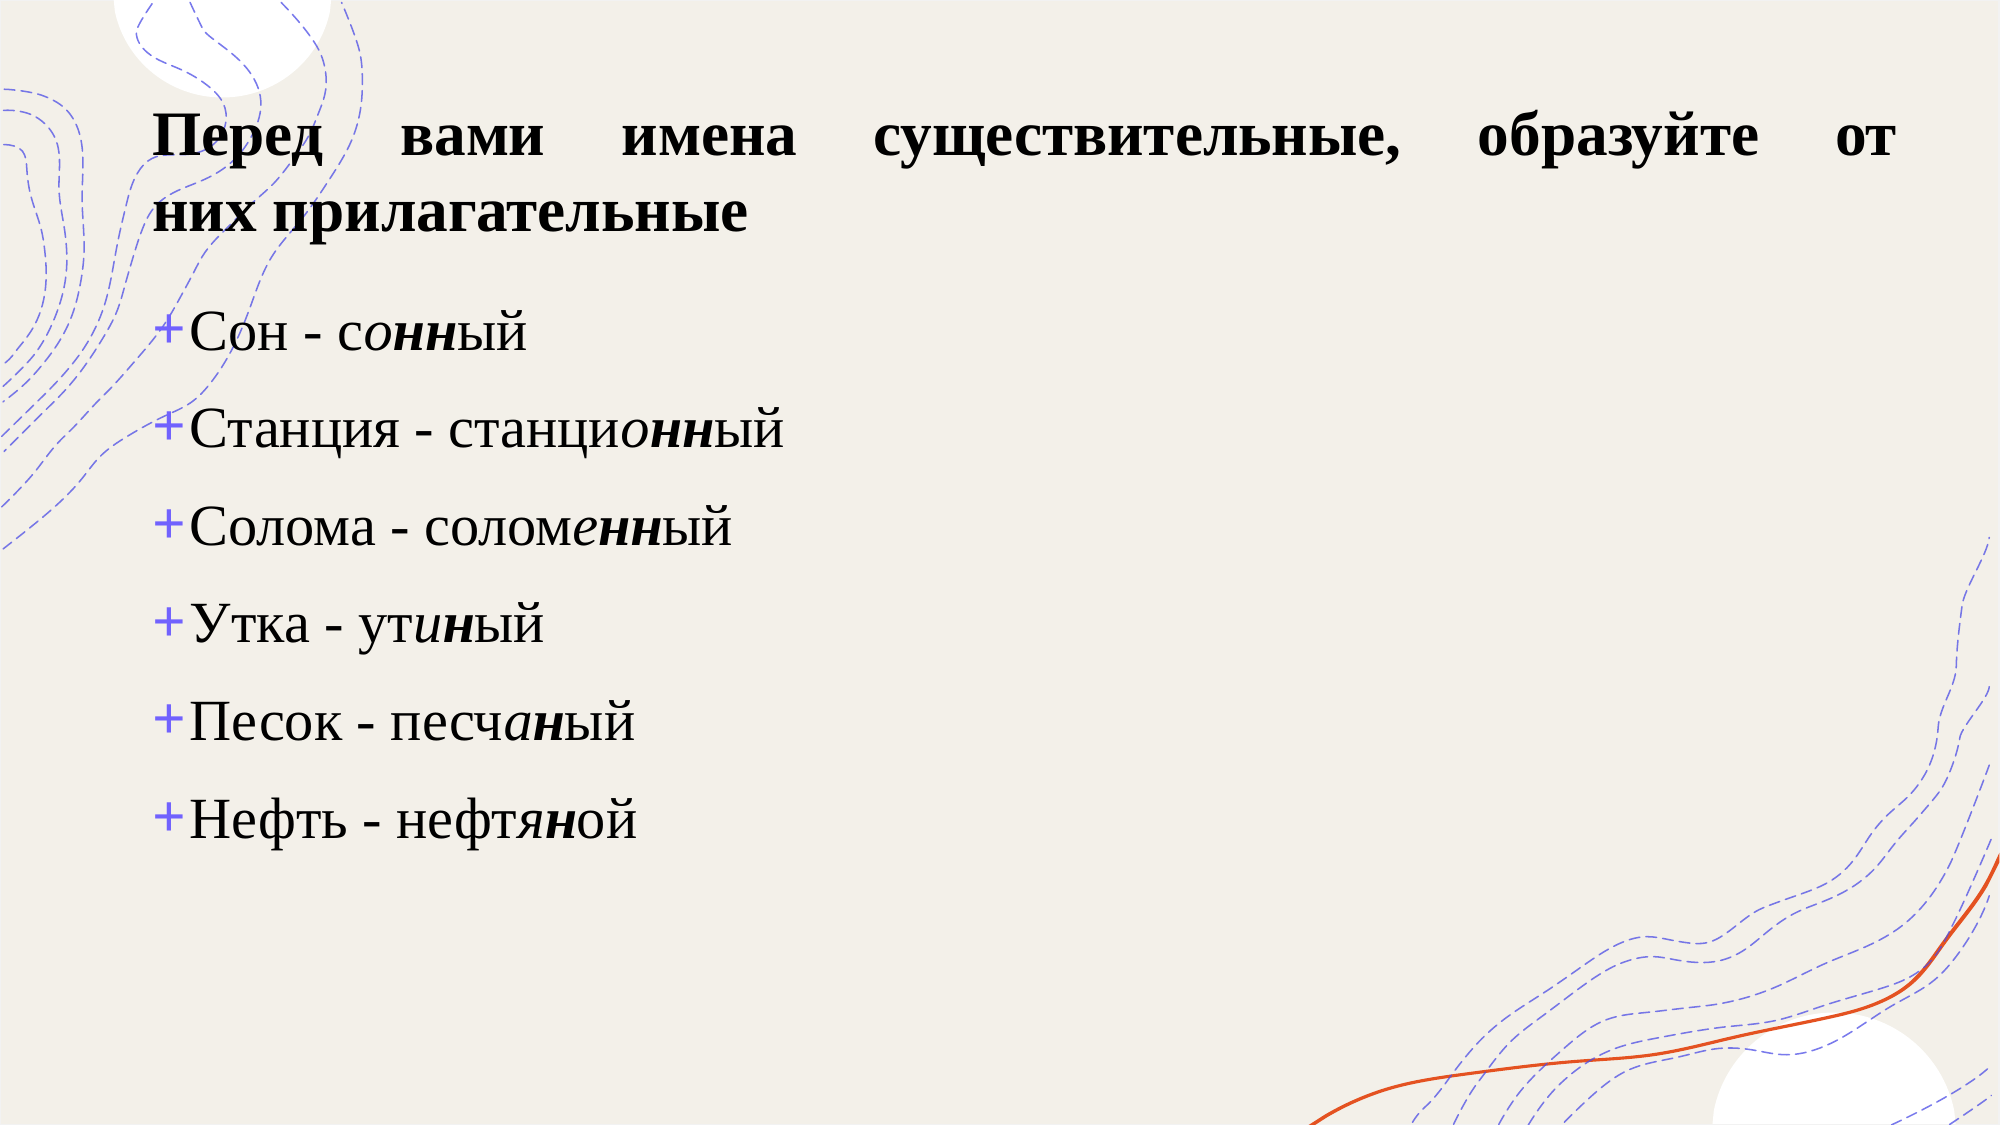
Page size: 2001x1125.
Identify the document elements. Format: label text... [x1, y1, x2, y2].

title Перед вами имена существительные, образуйте от них прилагательные [137, 83, 1914, 252]
list Сон - сонный Станция - станционный Солома - соломенный Утка - утиный Песок - песчаный Нефть - нефтяной [137, 277, 1863, 1014]
